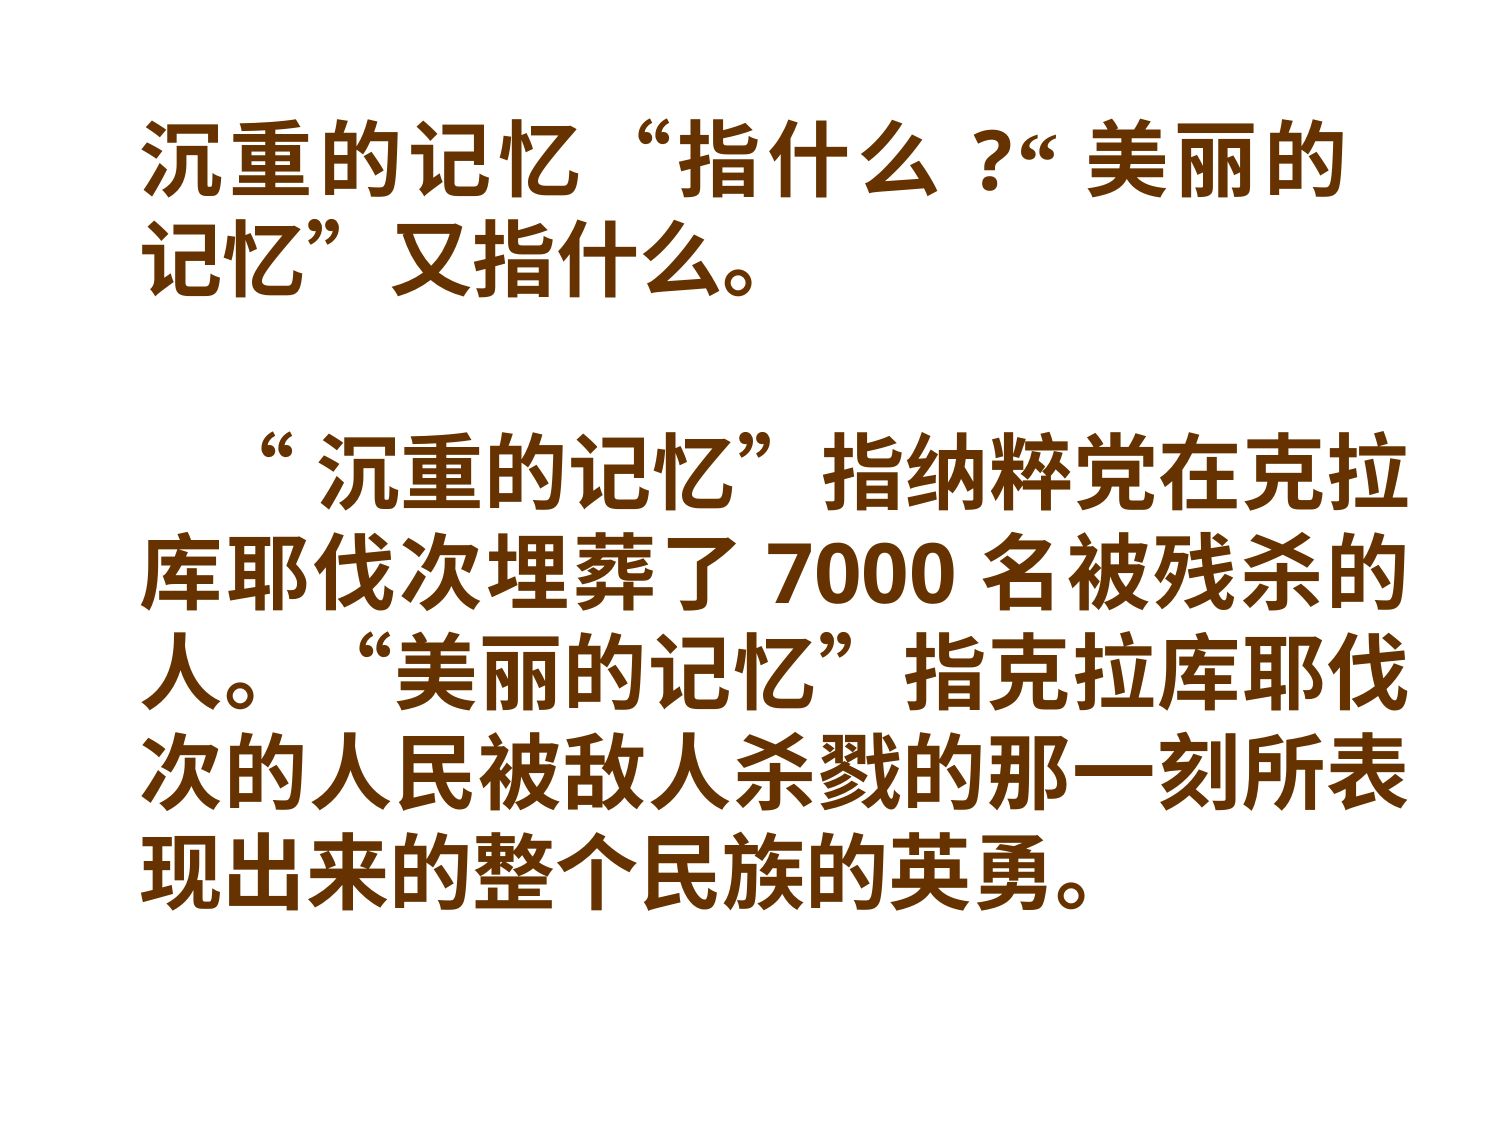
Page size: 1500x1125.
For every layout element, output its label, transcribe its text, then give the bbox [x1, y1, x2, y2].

text_box 沉重的记忆“指什么?“美丽的记忆”又指什么。 [125, 99, 1363, 400]
text_box “沉重的记忆”指纳粹党在克拉库耶伐次埋葬了7000名被残杀的人。“美丽的记忆”指克拉库耶伐次的人民被敌人杀戮的那一刻所表现出来的整个民族的英勇。 [125, 412, 1425, 928]
